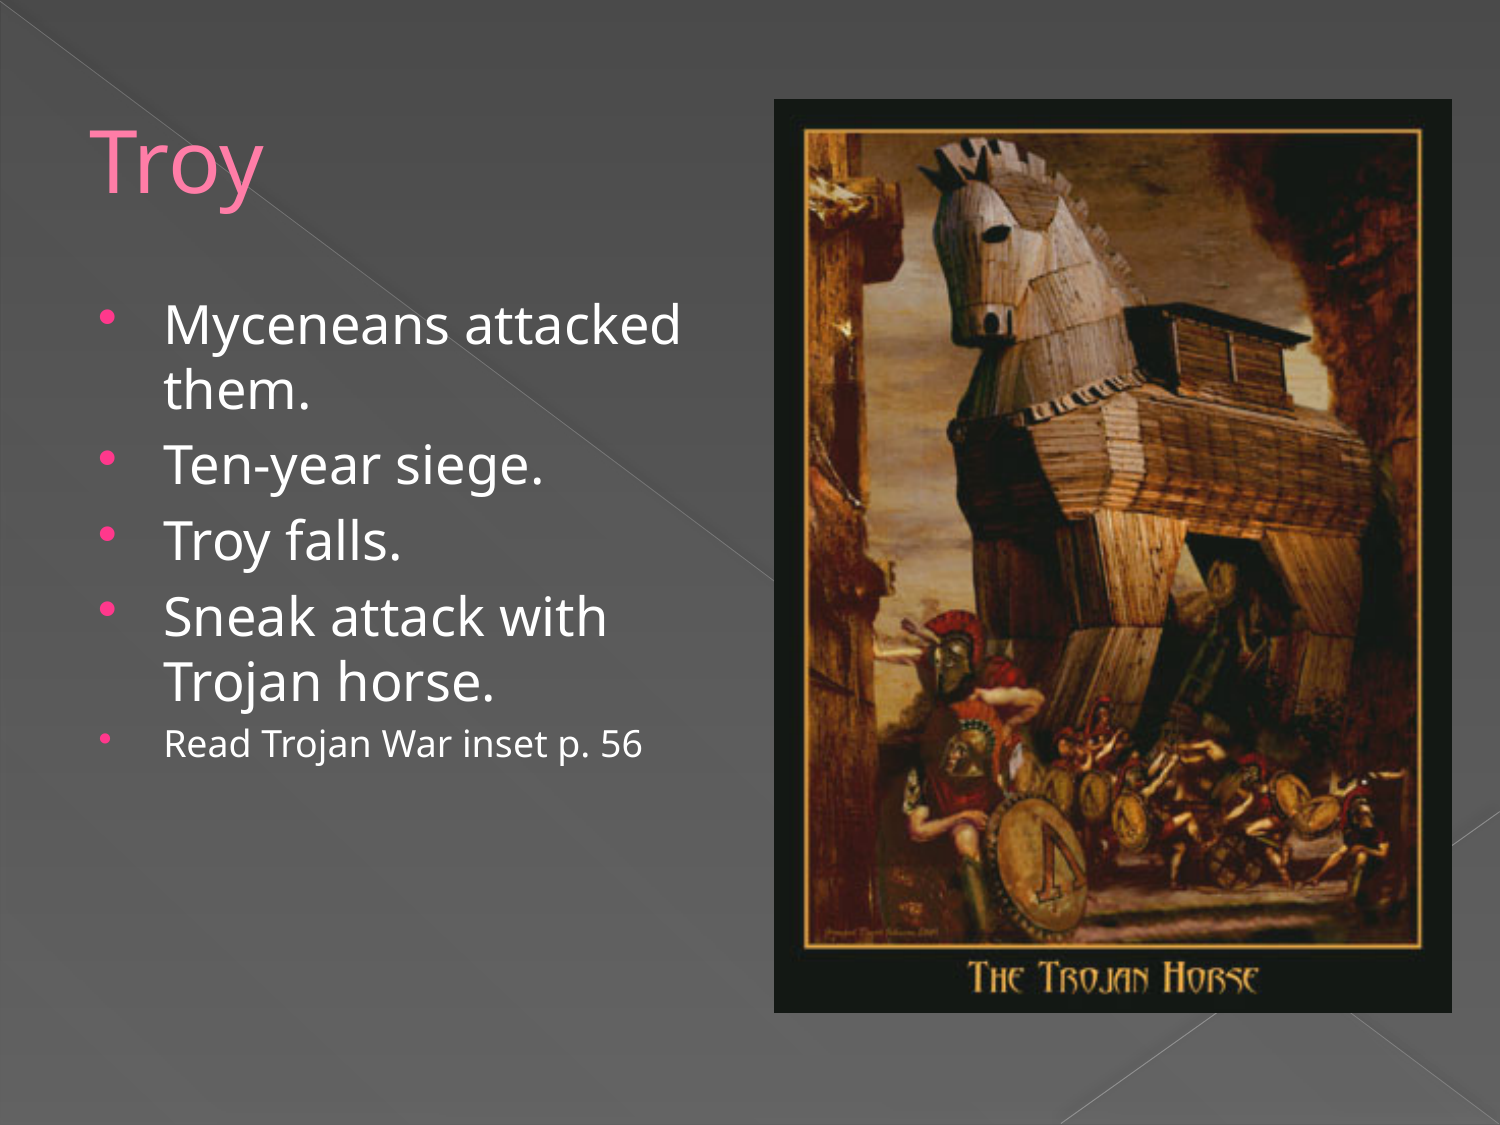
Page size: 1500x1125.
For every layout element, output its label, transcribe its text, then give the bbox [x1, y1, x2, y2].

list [774, 99, 1452, 1013]
list Myceneans attacked them. Ten-year siege. Troy falls. Sneak attack with Trojan horse. Read Trojan War inset p. 56 [75, 282, 738, 1025]
title Troy [75, 43, 1425, 274]
